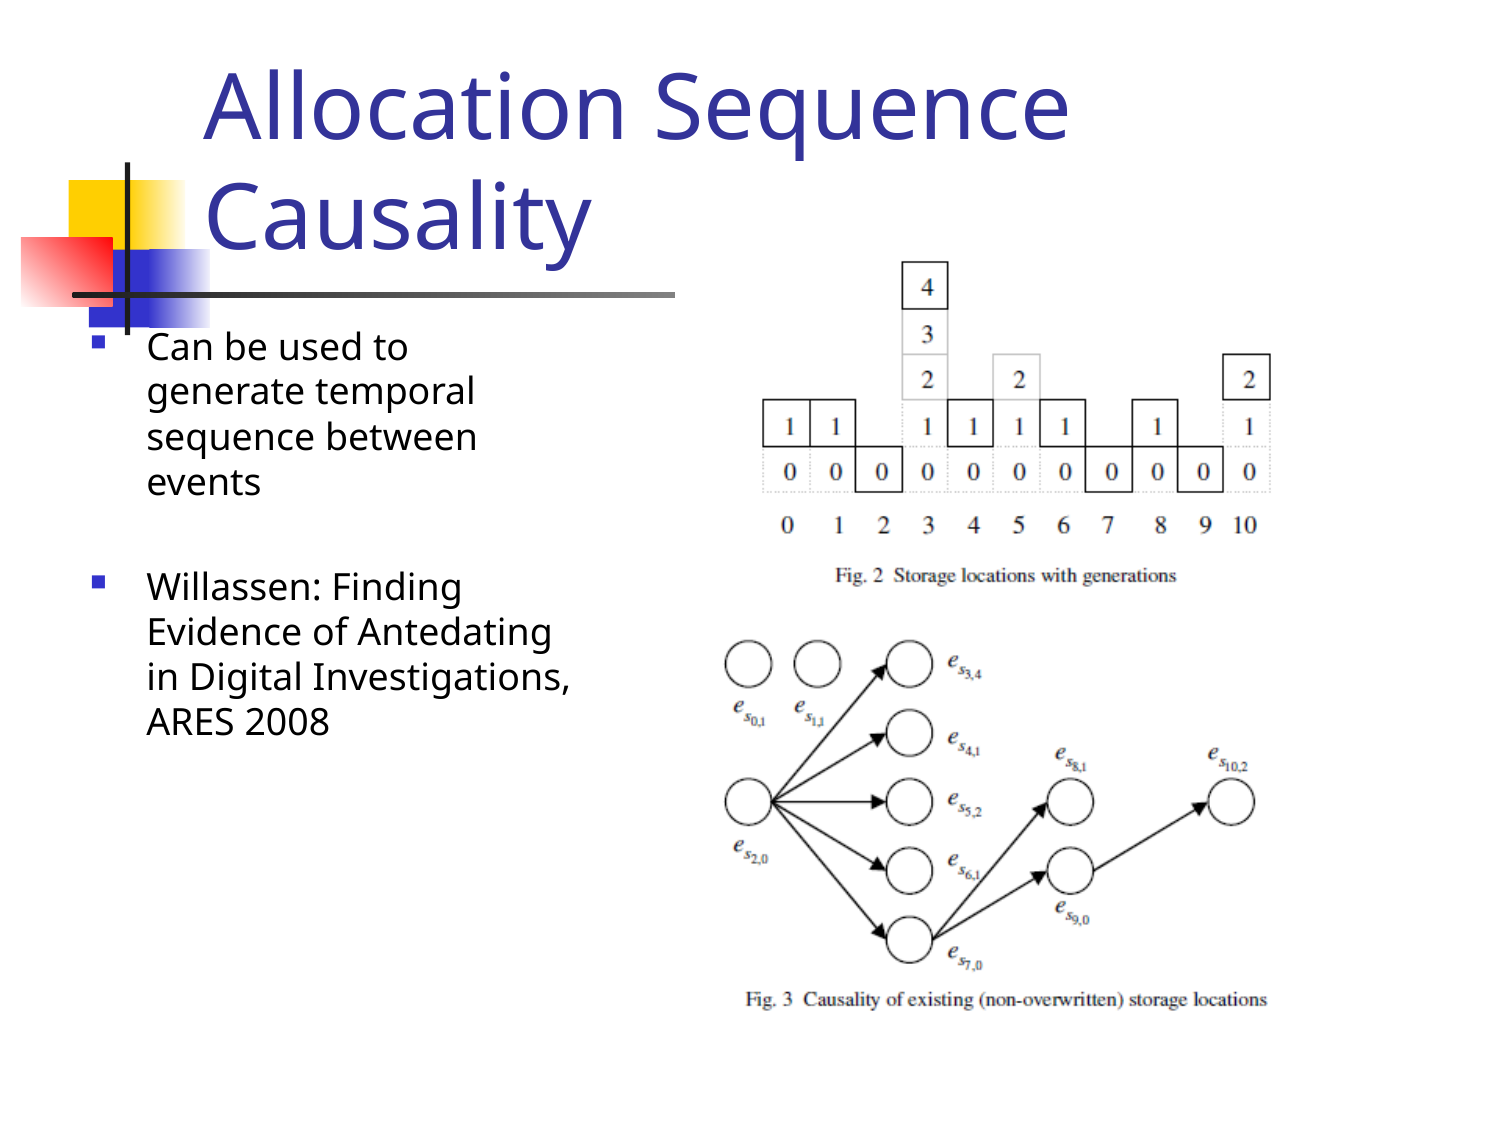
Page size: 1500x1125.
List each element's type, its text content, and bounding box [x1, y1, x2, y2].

list Can be used to generate temporal sequence between events Willassen: Finding Evidence of Antedating in Digital Investigations, ARES 2008 [74, 314, 588, 926]
title Allocation Sequence Causality [188, 34, 1468, 276]
picture [674, 249, 1429, 1015]
